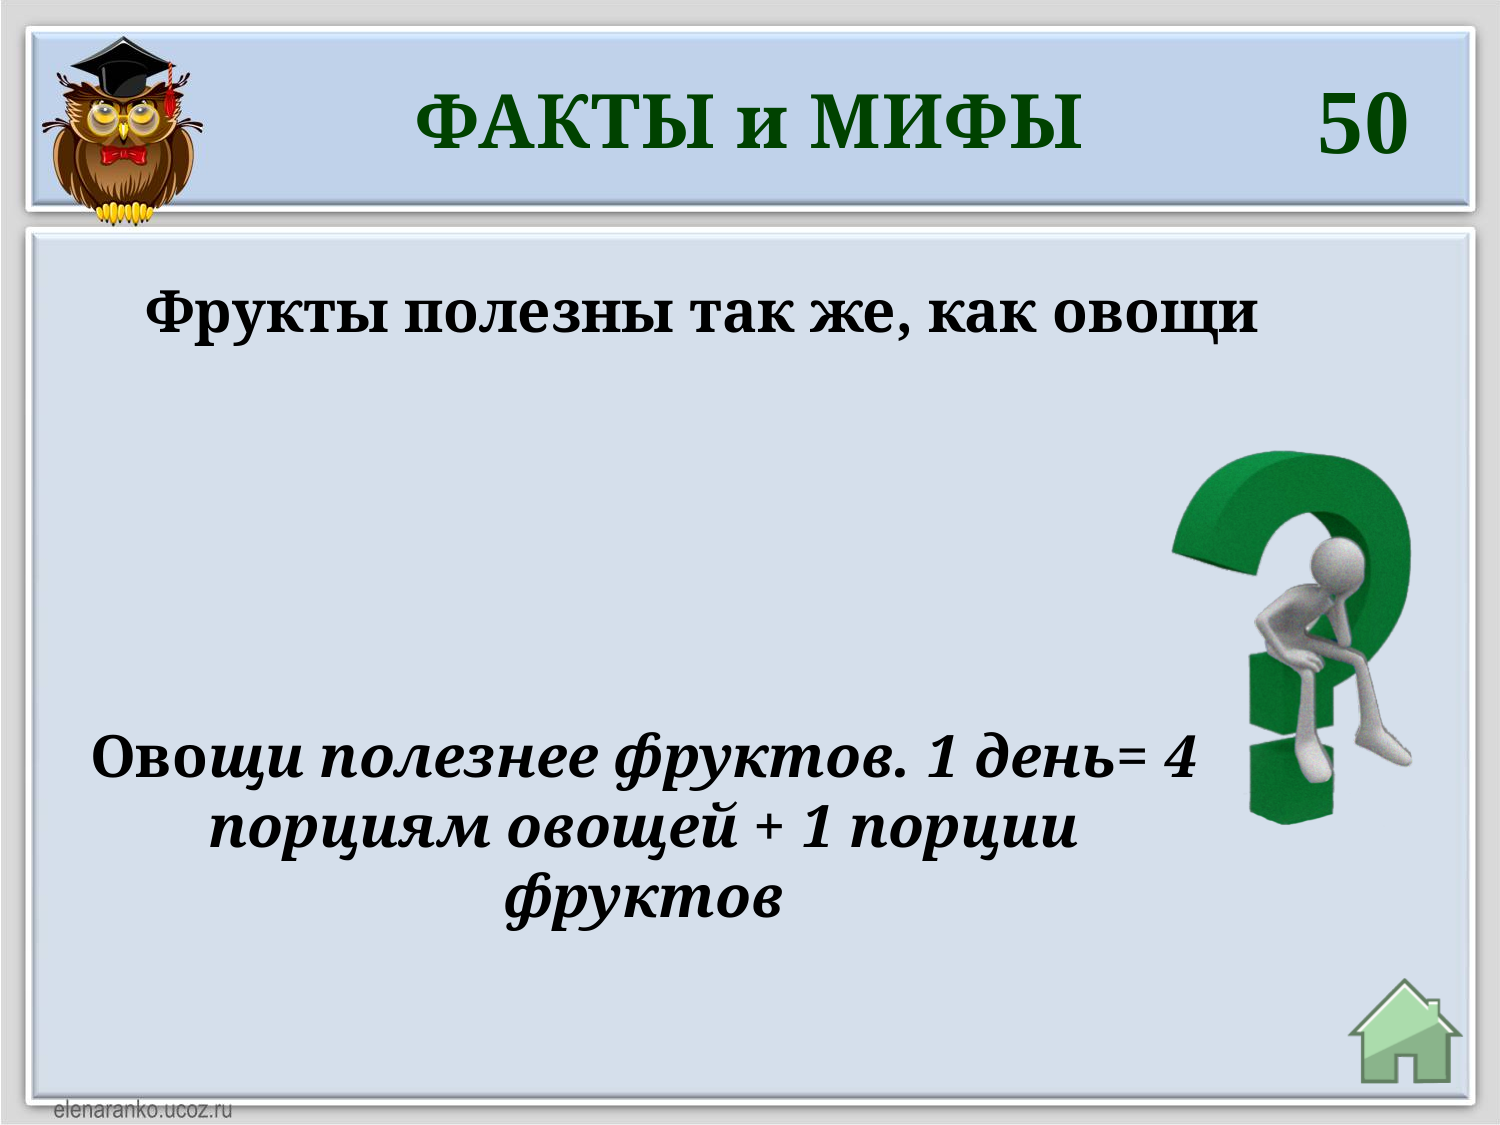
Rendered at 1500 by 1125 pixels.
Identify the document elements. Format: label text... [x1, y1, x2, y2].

text_box 50 [1281, 54, 1447, 180]
text_box ФАКТЫ и МИФЫ [218, 66, 1281, 172]
picture [0, 0, 1500, 1125]
text_box Овощи полезнее фруктов. 1 день= 4 порциям овощей + 1 порции фруктов [53, 711, 1235, 937]
text_box Фрукты полезны так же, как овощи [53, 267, 1353, 352]
